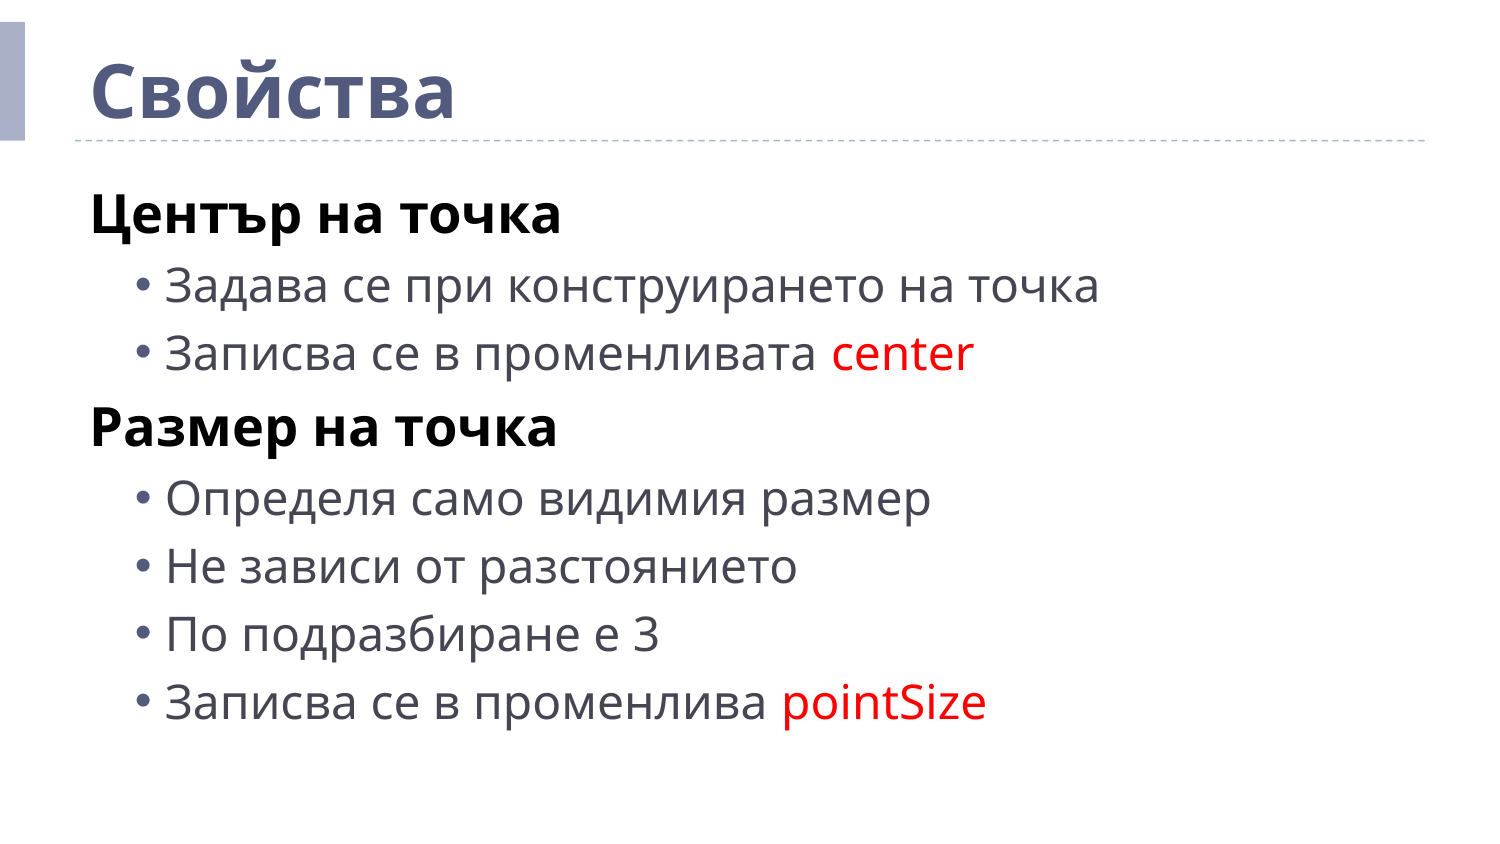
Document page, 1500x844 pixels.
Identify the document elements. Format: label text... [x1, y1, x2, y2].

list Център на точка Задава се при конструирането на точка Записва се в променливата center Размер на точка Определя само видимия размер Не зависи от разстоянието По подразбиране е 3 Записва се в променлива pointSize [75, 171, 1475, 835]
title Свойства [75, 18, 1475, 141]
